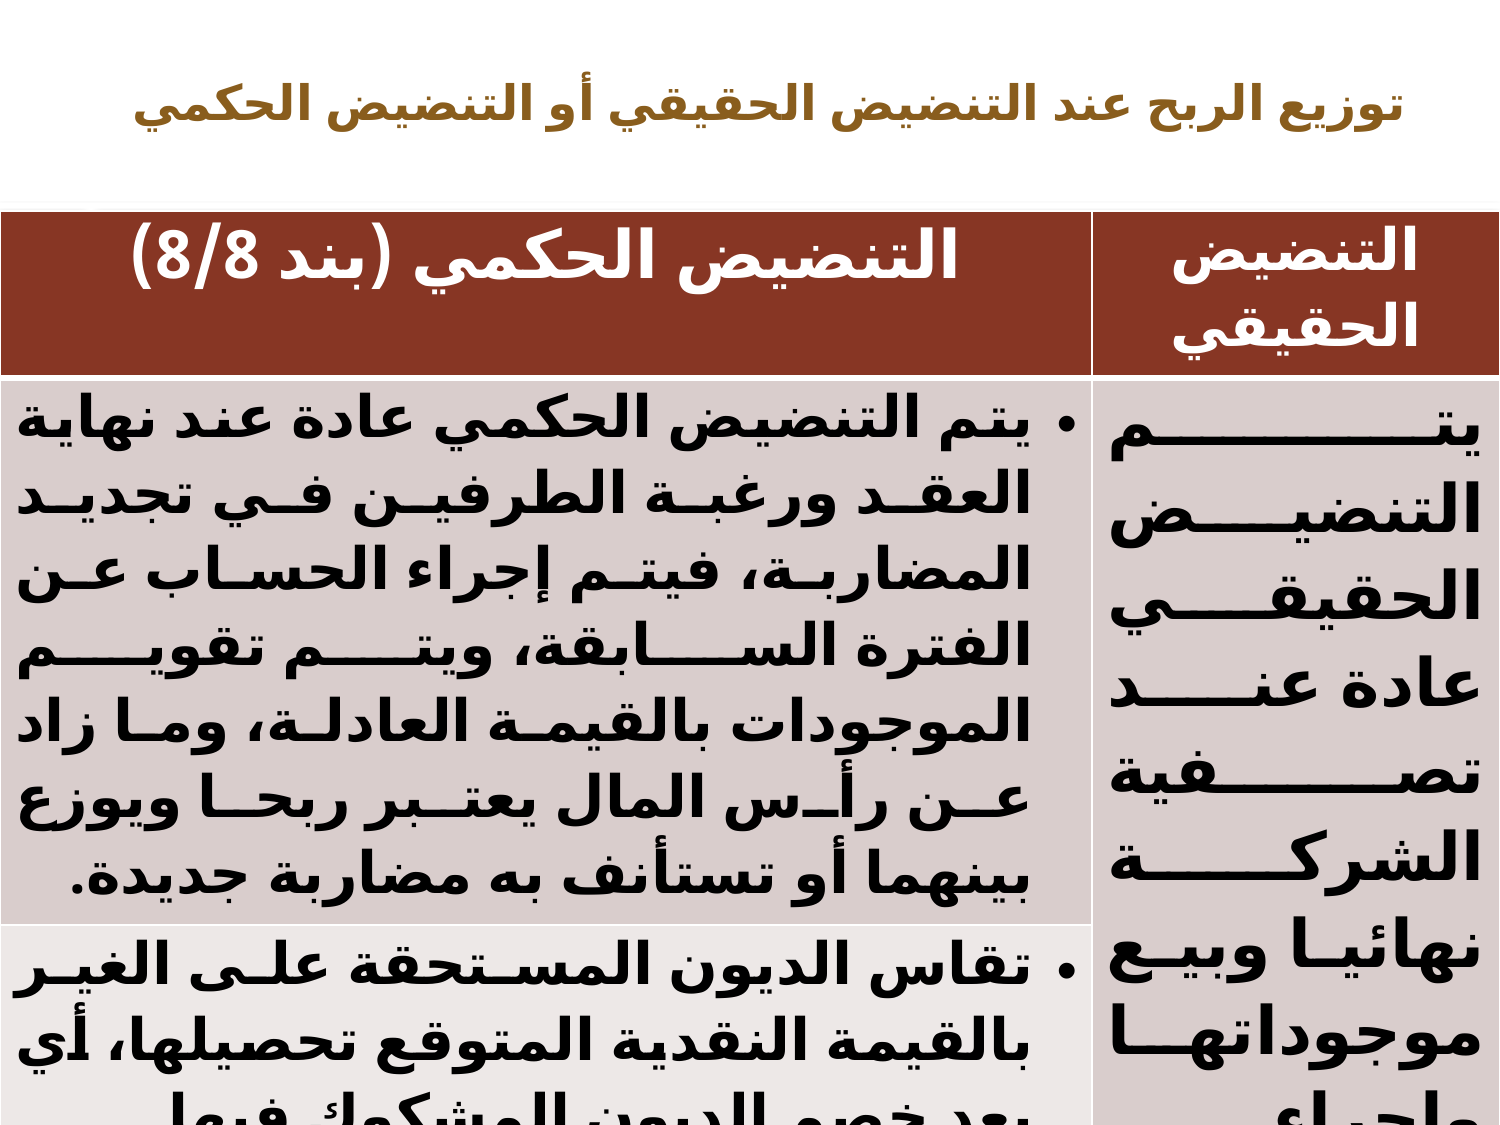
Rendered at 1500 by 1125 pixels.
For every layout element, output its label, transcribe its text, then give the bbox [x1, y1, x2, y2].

title توزيع الربح عند التنضيض الحقيقي أو التنضيض الحكمي [100, 37, 1438, 164]
table_cell تقاس الديون المستحقة على الغير بالقيمة النقدية المتوقع تحصيلها، أي بعد خصم الديون المشكوك فيها. [1, 926, 1091, 1125]
table_cell يتم التنضيض الحكمي عادة عند نهاية العقد ورغبة الطرفين في تجديد المضاربة، فيتم إجراء الحساب عن الفترة السابقة، ويتم تقويم الموجودات بالقيمة العادلة، وما زاد عن رأس المال يعتبر ربحا ويوزع بينهما أو تستأنف به مضاربة جديدة. [1, 381, 1091, 924]
table_header التنضيض الحقيقي [1093, 212, 1499, 375]
table_header التنضيض الحكمي (بند 8/8) [1, 212, 1091, 375]
table_cell يتم التنضيض الحقيقي عادة عند تصفية الشركة نهائيا وبيع موجوداتها وإجراء الحساب بين الشريكين، فما زاد عن رأس المال يقسم بين الشريكين. [1093, 381, 1499, 1125]
